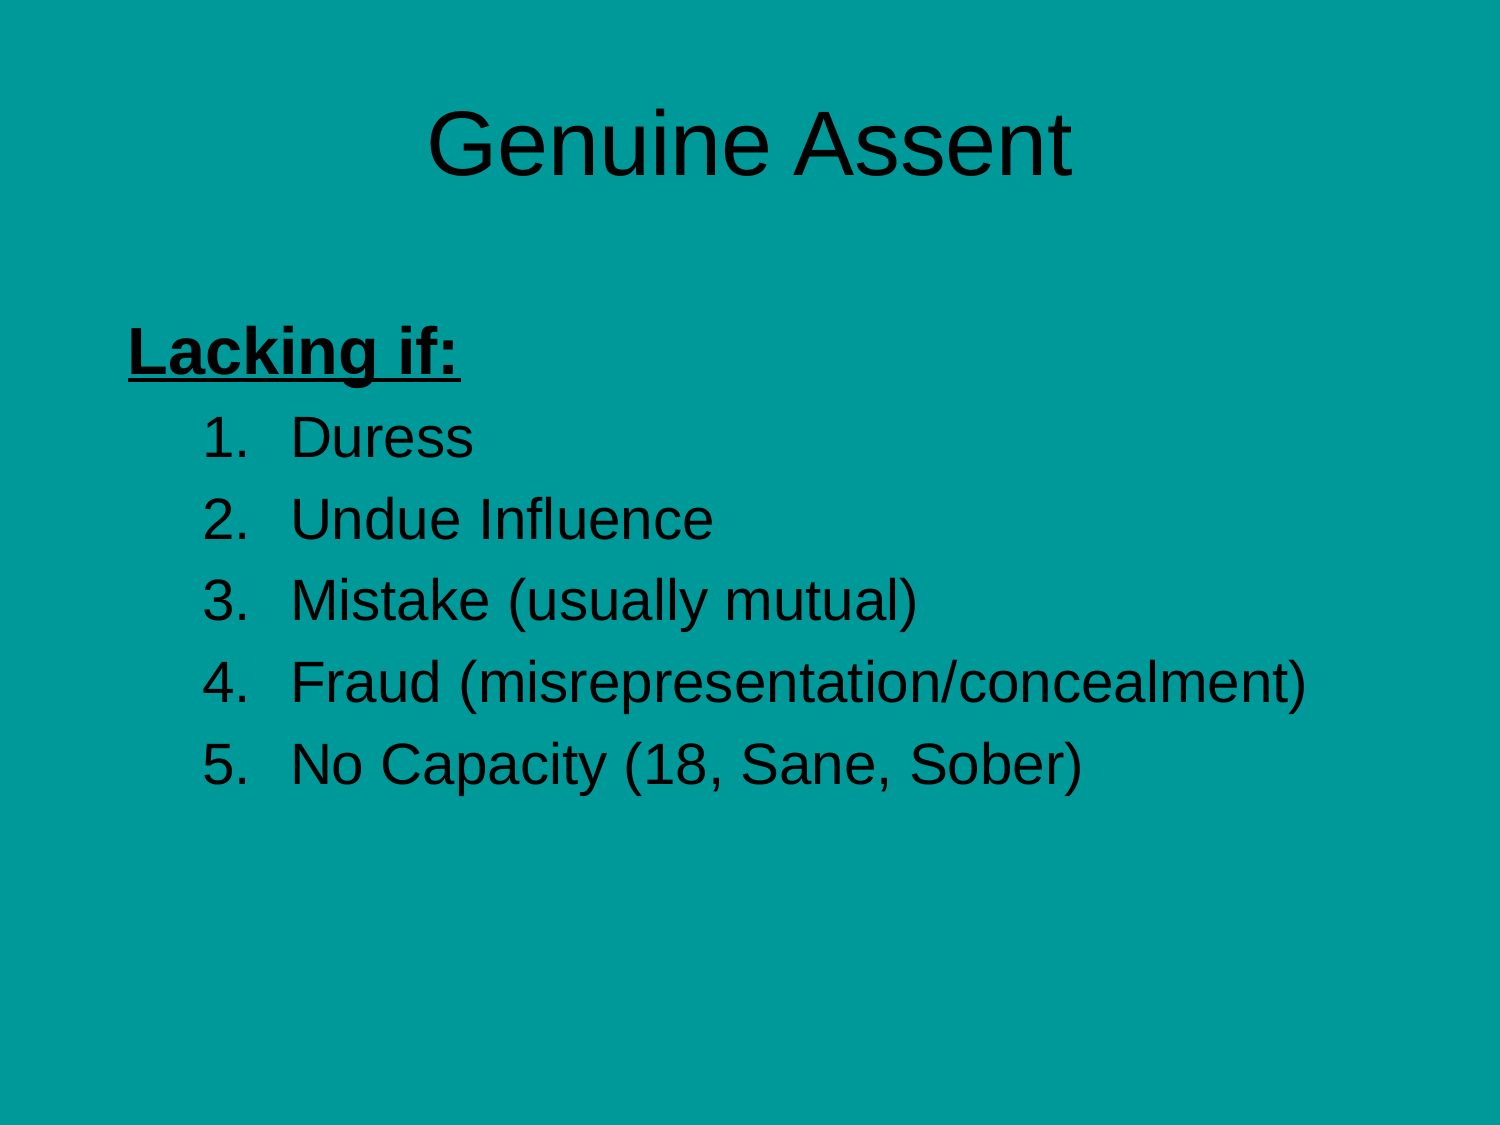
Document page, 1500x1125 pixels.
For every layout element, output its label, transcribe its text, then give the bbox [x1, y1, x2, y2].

title Genuine Assent [74, 44, 1426, 233]
list Lacking if: Duress Undue Influence Mistake (usually mutual) Fraud (misrepresentation/concealment) No Capacity (18, Sane, Sober) [112, 299, 1401, 1043]
